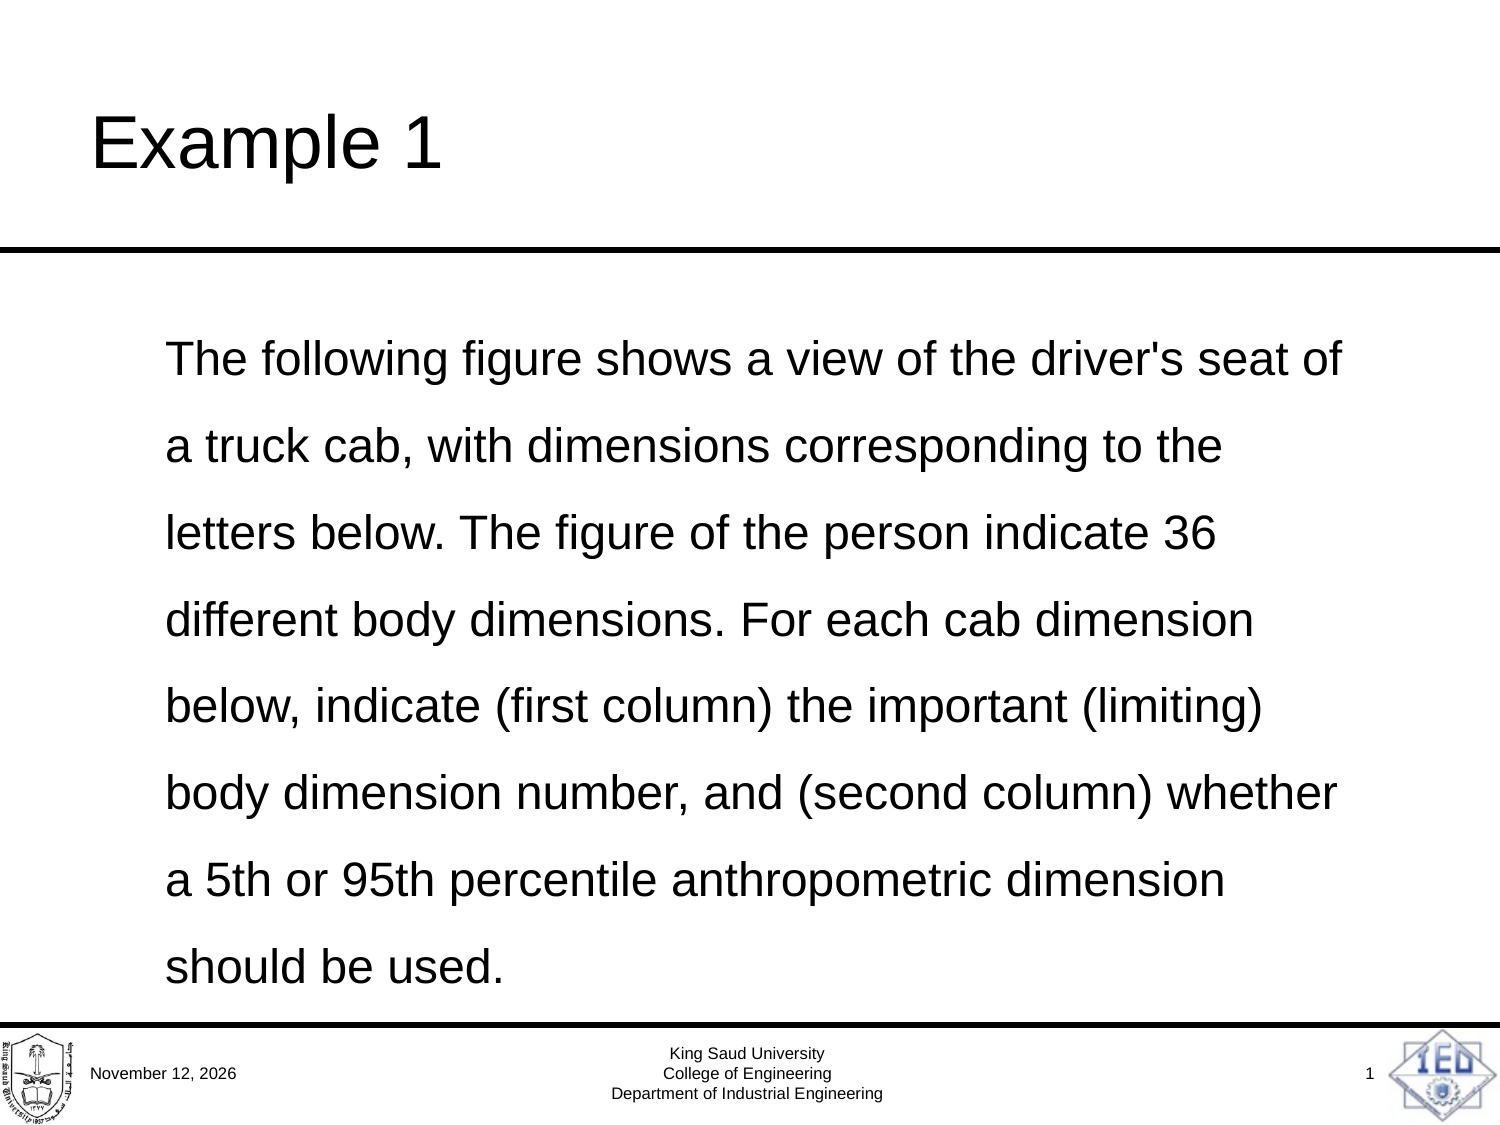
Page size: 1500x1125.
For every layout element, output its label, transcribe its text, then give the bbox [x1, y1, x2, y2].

list The following figure shows a view of the driver's seat of a truck cab, with dimensions corresponding to the letters below. The figure of the person indicate 36 different body dimensions. For each cab dimension below, indicate (first column) the important (limiting) body dimension number, and (second column) whether a 5th or 95th percentile anthropometric dimension should be used. [150, 262, 1375, 1005]
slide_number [75, 1042, 425, 1103]
title Example 1 [75, 45, 1425, 233]
picture [0, 1029, 74, 1125]
slide_number 1 [1074, 1042, 1425, 1103]
picture [1387, 1029, 1500, 1125]
footer King Saud University College of Engineering Department of Industrial Engineering [512, 1042, 988, 1103]
